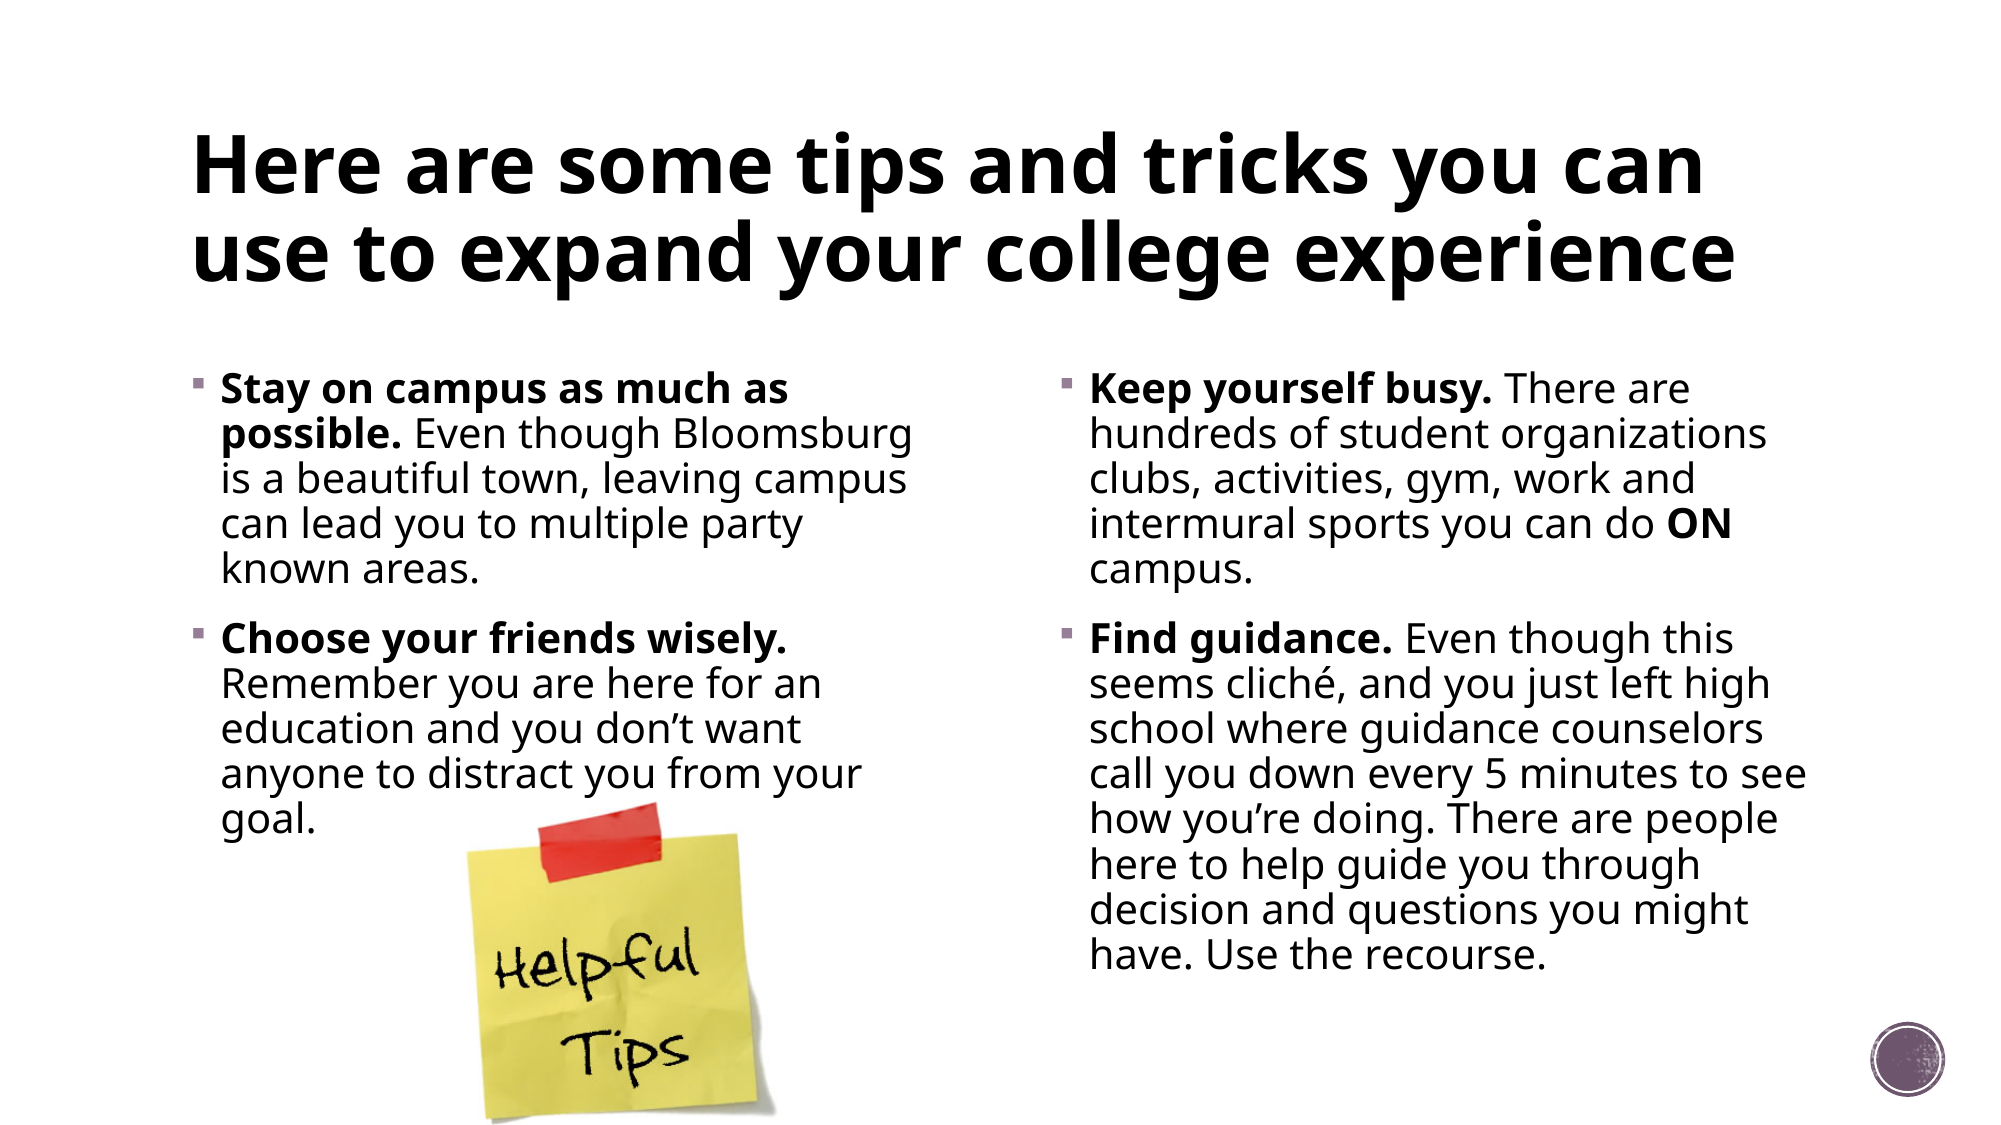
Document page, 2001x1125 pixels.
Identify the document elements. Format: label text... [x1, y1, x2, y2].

picture [460, 800, 782, 1125]
title Here are some tips and tricks you can use to expand your college experience [175, 79, 1826, 344]
list Keep yourself busy. There are hundreds of student organizations clubs, activities, gym, work and intermural sports you can do ON campus. Find guidance. Even though this seems cliché, and you just left high school where guidance counselors call you down every 5 minutes to see how you’re doing. There are people here to help guide you through decision and questions you might have. Use the recourse. [1043, 360, 1824, 1013]
list Stay on campus as much as possible. Even though Bloomsburg is a beautiful town, leaving campus can lead you to multiple party known areas. Choose your friends wisely. Remember you are here for an education and you don’t want anyone to distract you from your goal. [175, 360, 956, 1013]
